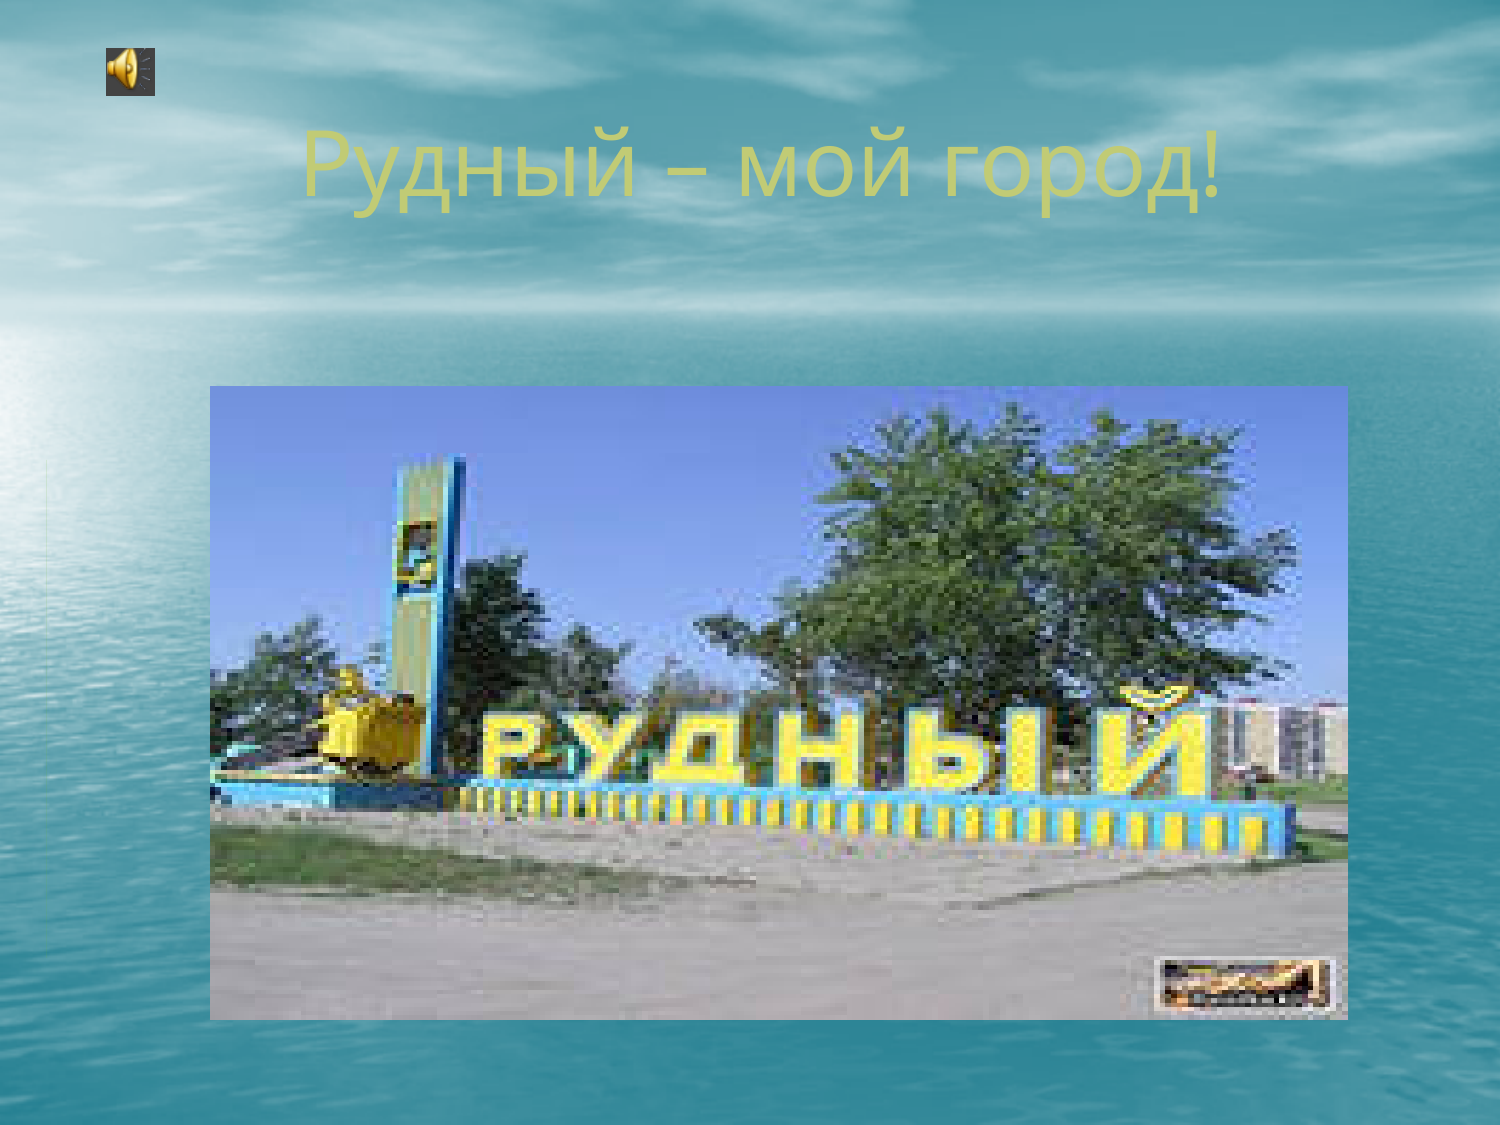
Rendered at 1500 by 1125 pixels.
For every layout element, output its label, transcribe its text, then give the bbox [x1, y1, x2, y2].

picture [105, 46, 156, 98]
title Рудный – мой город! [112, 34, 1388, 223]
picture [210, 386, 1348, 1020]
